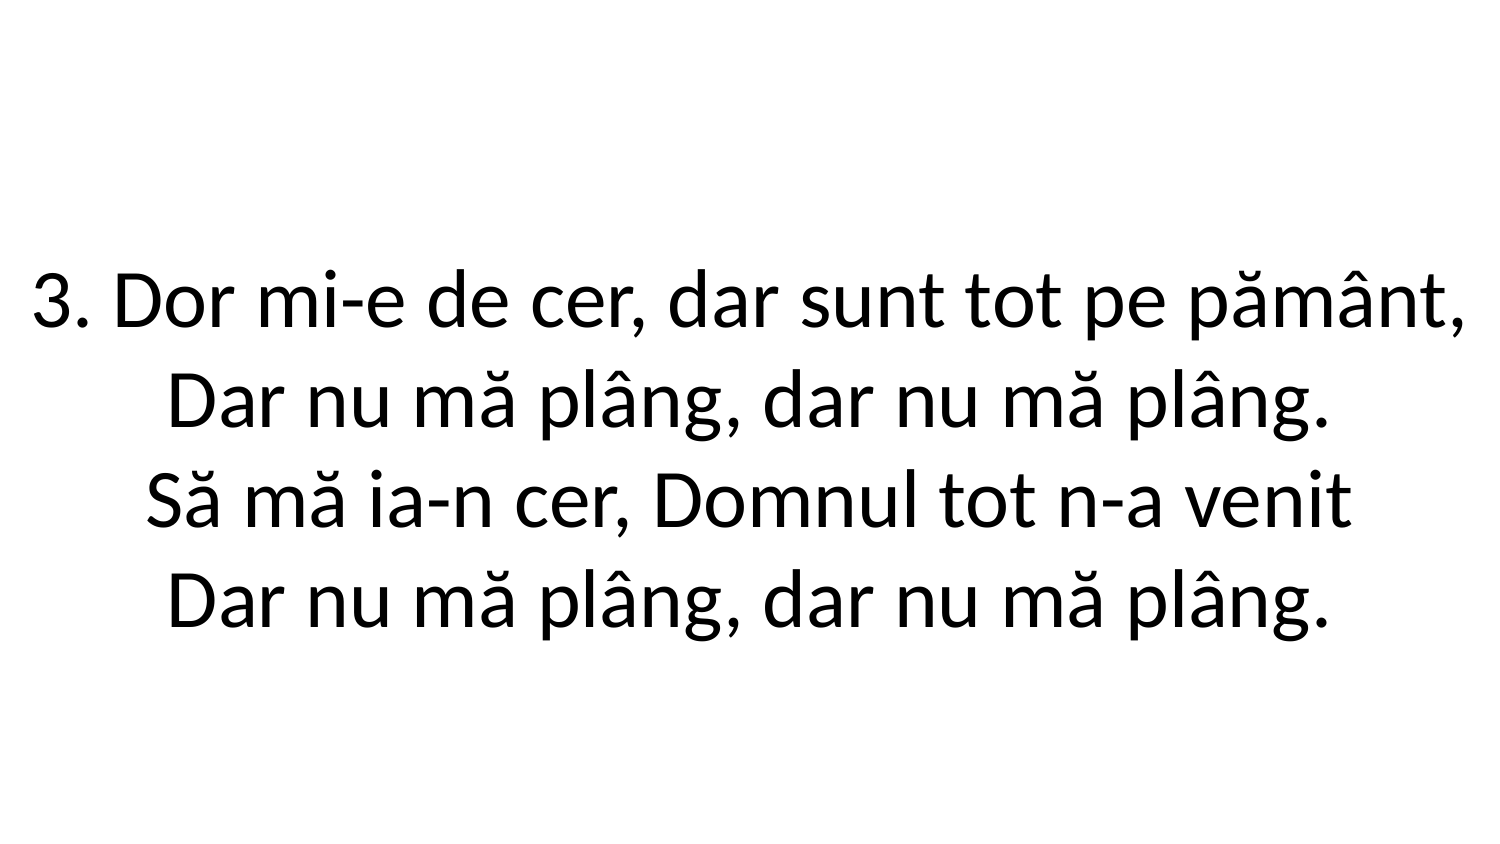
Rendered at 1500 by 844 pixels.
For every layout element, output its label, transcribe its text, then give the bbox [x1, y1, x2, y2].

text_box 3. Dor mi-e de cer, dar sunt tot pe pământ, Dar nu mă plâng, dar nu mă plâng. Să mă ia-n cer, Domnul tot n-a venit Dar nu mă plâng, dar nu mă plâng. [15, 192, 1485, 652]
